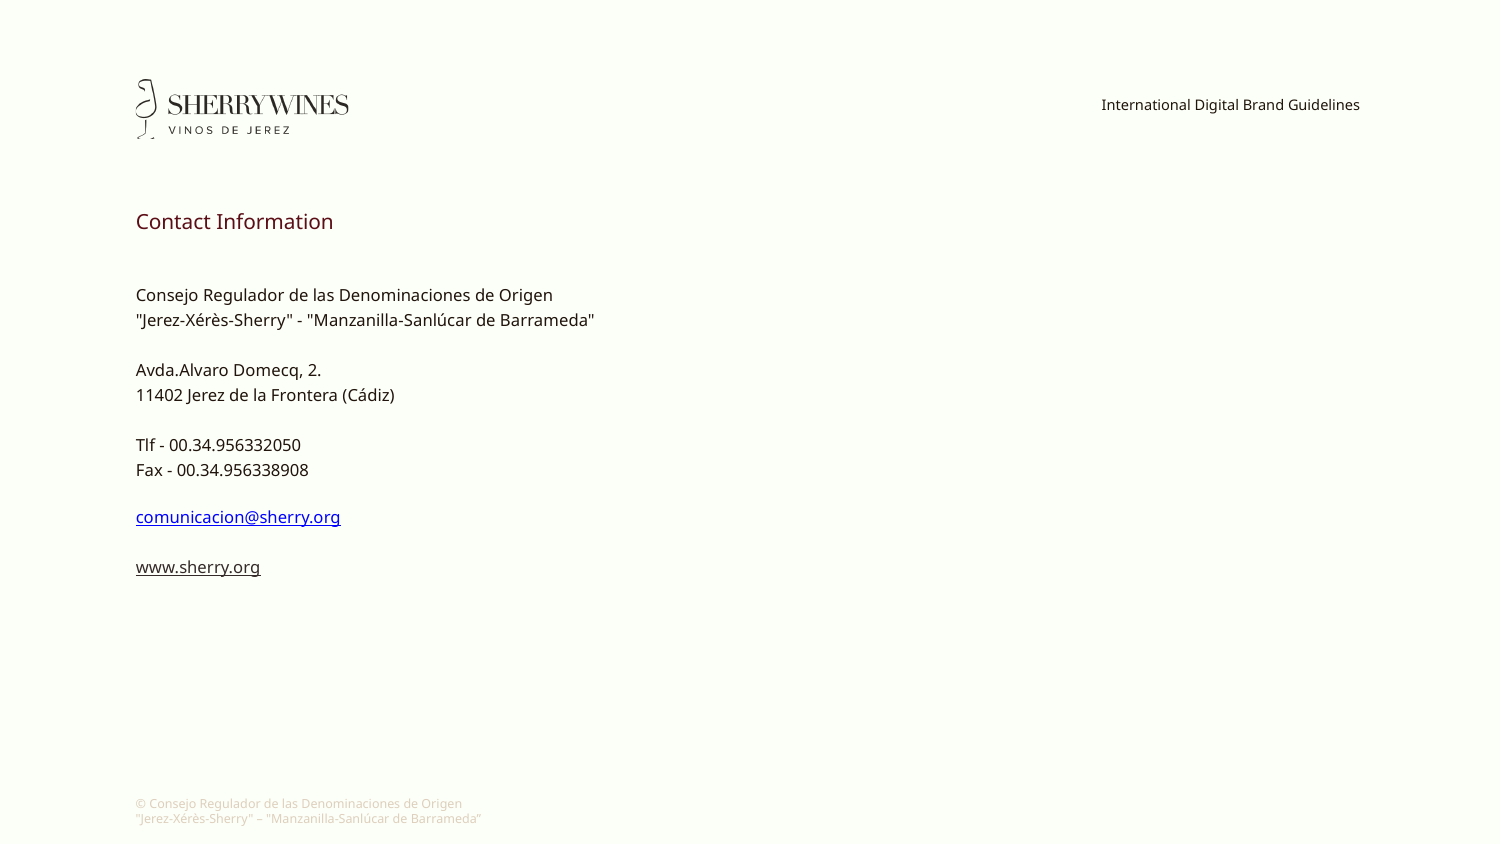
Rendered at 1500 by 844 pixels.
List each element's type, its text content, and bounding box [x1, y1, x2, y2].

title Contact Information [135, 197, 975, 245]
list Consejo Regulador de las Denominaciones de Origen "Jerez-Xérès-Sherry" - "Manzanilla-Sanlúcar de Barrameda" Avda.Alvaro Domecq, 2. 11402 Jerez de la Frontera (Cádiz) Tlf - 00.34.956332050 Fax - 00.34.956338908 comunicacion@sherry.org www.sherry.org [135, 280, 621, 785]
